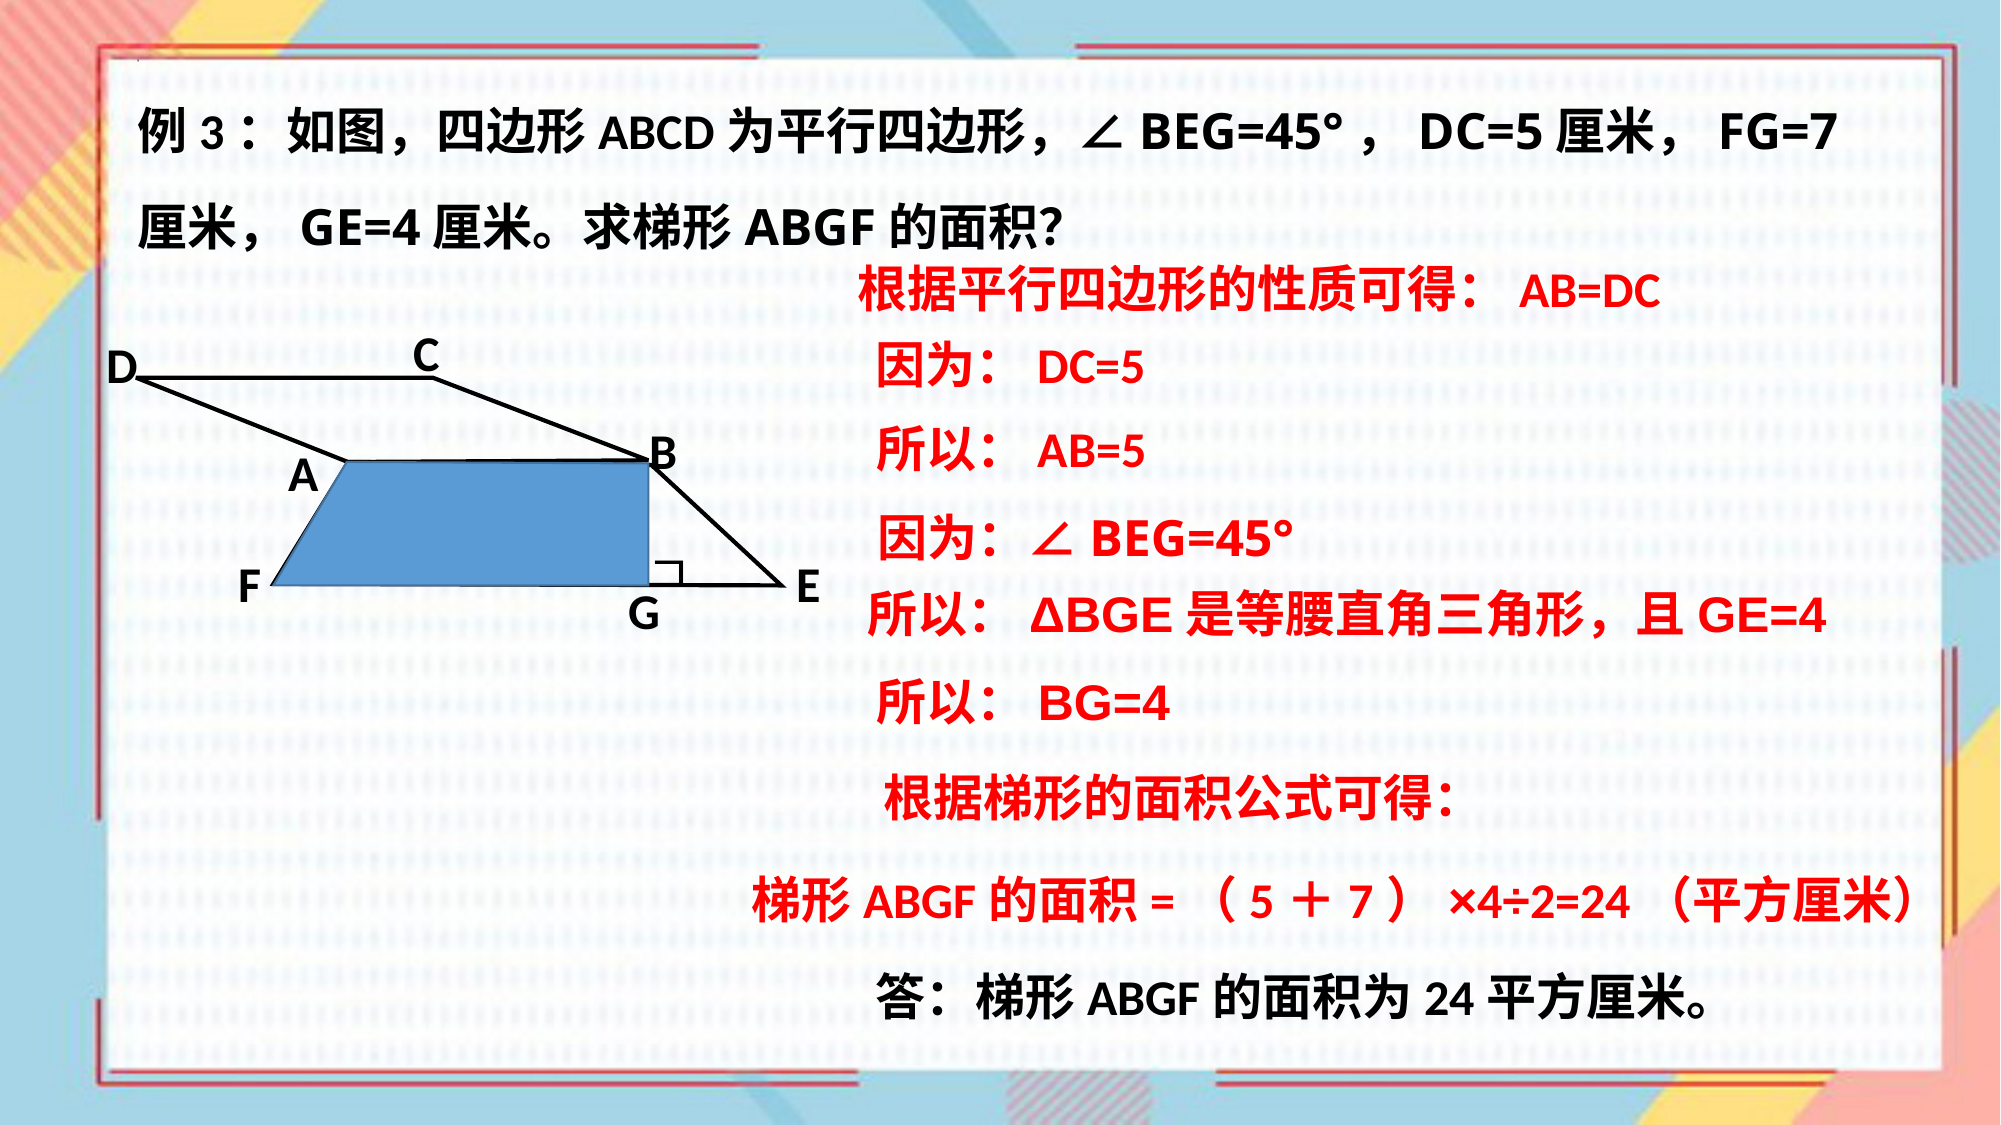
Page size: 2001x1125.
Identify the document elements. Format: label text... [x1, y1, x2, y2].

text_box F [223, 545, 276, 620]
text_box [650, 488, 781, 587]
text_box E [781, 545, 836, 620]
text_box 根据平行四边形的性质可得：AB=DC [842, 250, 1676, 326]
text_box 所以：AB=5 [861, 409, 1162, 485]
text_box A [273, 434, 334, 509]
text_box 答：梯形ABGF的面积为24平方厘米。 [860, 957, 1752, 1033]
picture [0, 0, 2001, 1125]
text_box 所以：BG=4 [861, 663, 1185, 738]
text_box 因为：DC=5 [861, 326, 1161, 401]
text_box 因为：∠BEG=45° [862, 499, 1309, 574]
text_box B [635, 412, 693, 488]
text_box [154, 376, 635, 462]
text_box 例3：如图，四边形ABCD为平行四边形，∠BEG=45°，DC=5厘米，FG=7厘米，GE=4厘米。求梯形ABGF的面积？ [122, 57, 1899, 263]
text_box 根据梯形的面积公式可得： [868, 759, 1499, 835]
text_box G [613, 571, 676, 647]
text_box ﾡ [631, 534, 704, 610]
text_box 梯形ABGF的面积=（5＋7）×4÷2=24（平方厘米） [736, 861, 1958, 936]
text_box 所以：ΔBGE是等腰直角三角形，且GE=4 [852, 574, 1842, 650]
text_box C [398, 313, 455, 389]
text_box D [92, 326, 154, 402]
text_box [276, 460, 650, 587]
